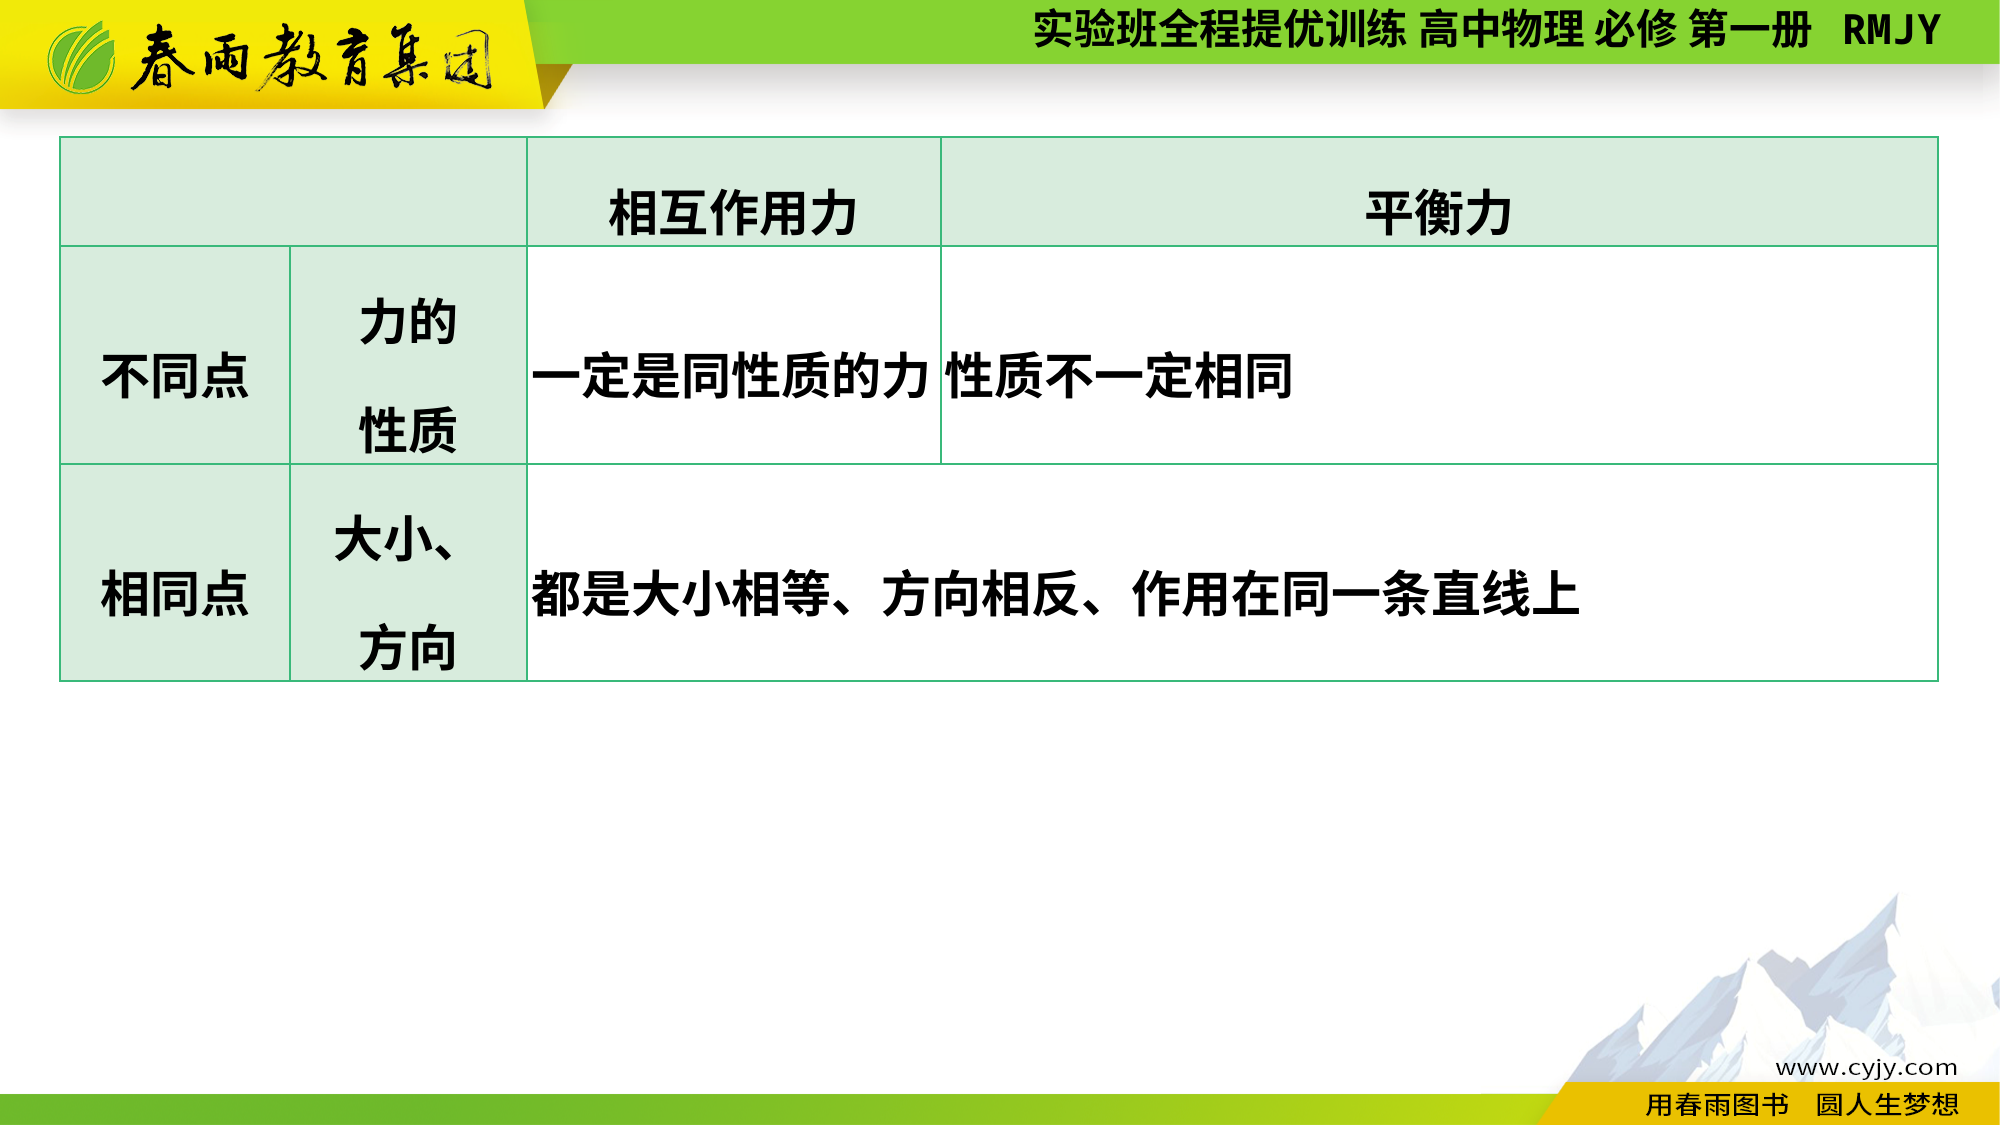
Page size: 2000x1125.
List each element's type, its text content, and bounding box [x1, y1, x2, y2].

table_header [61, 138, 526, 245]
table_cell 相同点 [61, 465, 289, 680]
table_cell 都是大小相等、方向相反、作用在同一条直线上 [528, 465, 1937, 680]
table_header 相互作用力 [528, 138, 940, 245]
table_cell 性质不一定相同 [942, 247, 1937, 463]
table_cell 力的 性质 [291, 247, 526, 463]
picture [0, 0, 2000, 1125]
table_cell 不同点 [61, 247, 289, 463]
table_cell 大小、 方向 [291, 465, 526, 680]
table_cell 一定是同性质的力 [528, 247, 940, 463]
table_header 平衡力 [942, 138, 1937, 245]
